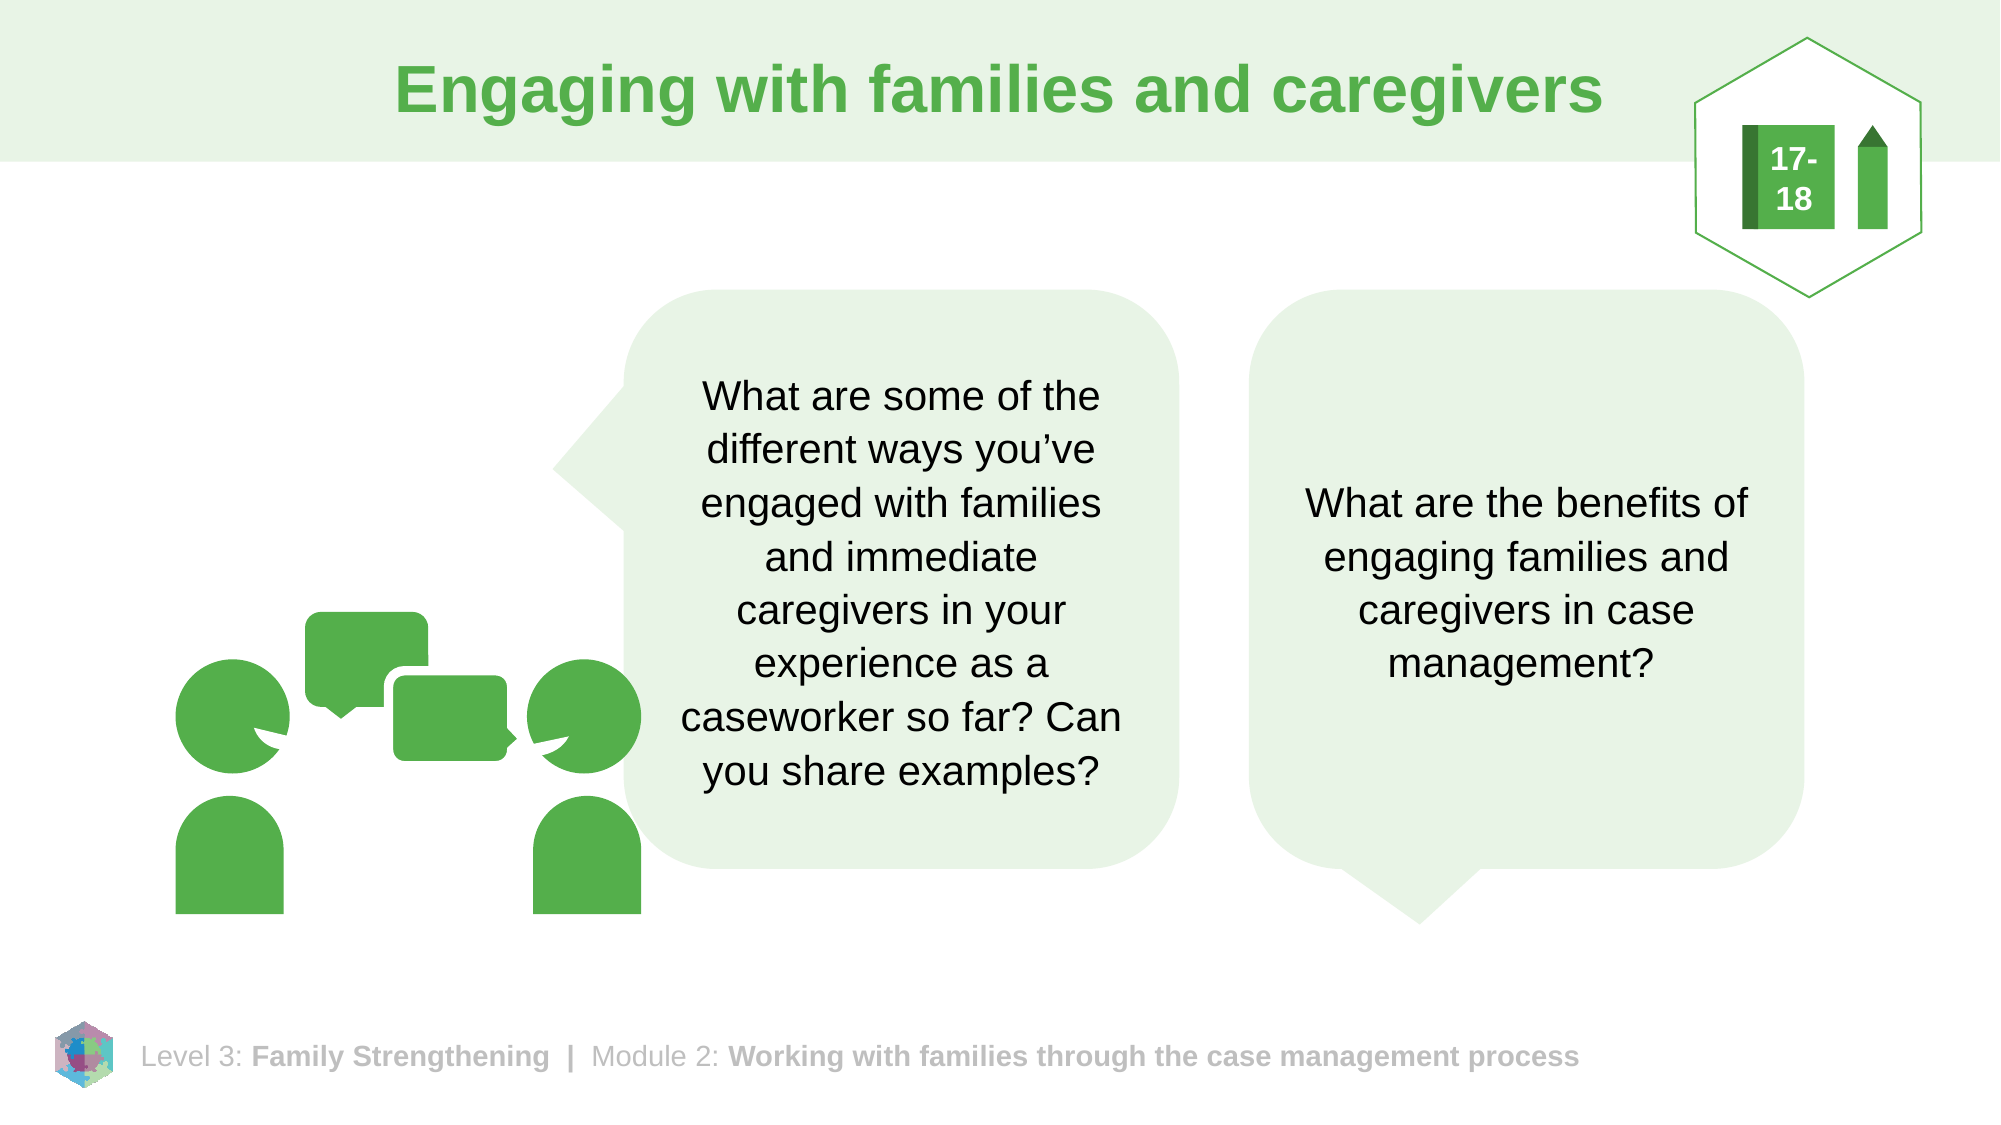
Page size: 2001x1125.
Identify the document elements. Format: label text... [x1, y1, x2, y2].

title Engaging with families and caregivers [137, 19, 1863, 163]
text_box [175, 611, 642, 915]
text_box What are some of the different ways you’ve engaged with families and immediate caregivers in your experience as a caseworker so far? Can you share examples? [551, 288, 1181, 871]
text_box What are the benefits of engaging families and caregivers in case management? [1247, 288, 1806, 926]
picture [55, 1021, 113, 1088]
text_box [1677, 55, 1939, 280]
